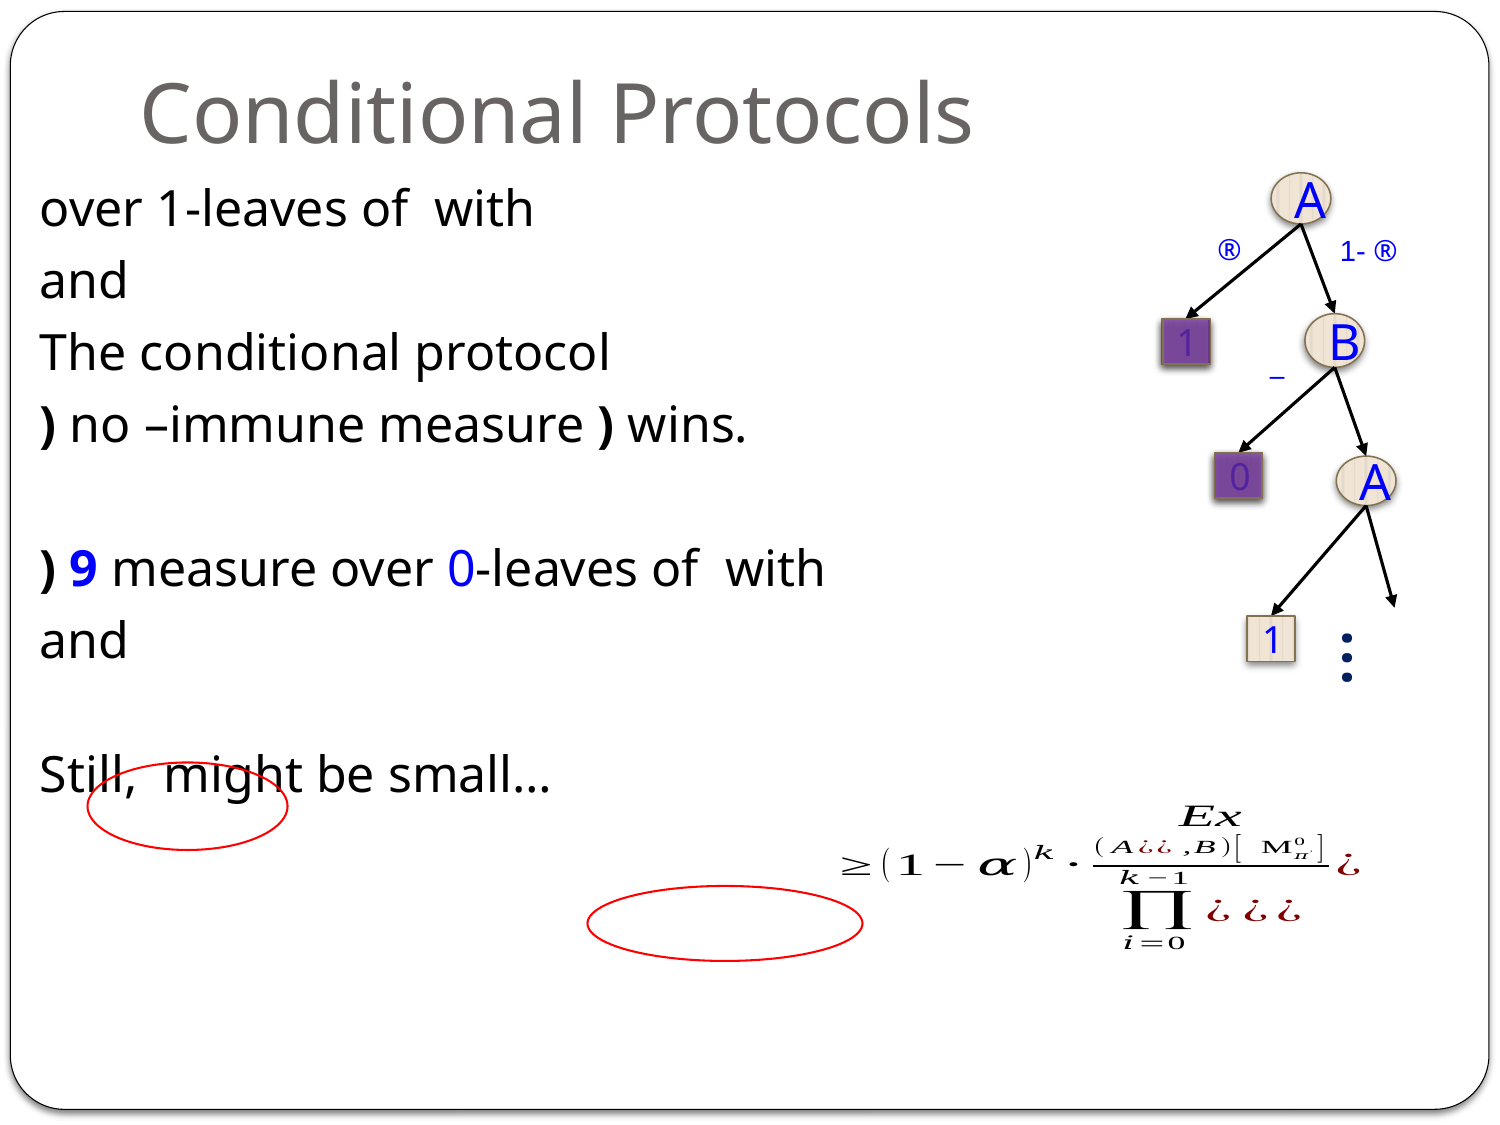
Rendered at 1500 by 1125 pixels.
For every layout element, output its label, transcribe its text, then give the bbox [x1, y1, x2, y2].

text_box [1161, 172, 1417, 365]
text_box [86, 761, 289, 852]
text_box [1214, 313, 1427, 736]
text_box [586, 884, 864, 962]
title Conditional Protocols [124, 0, 1400, 176]
